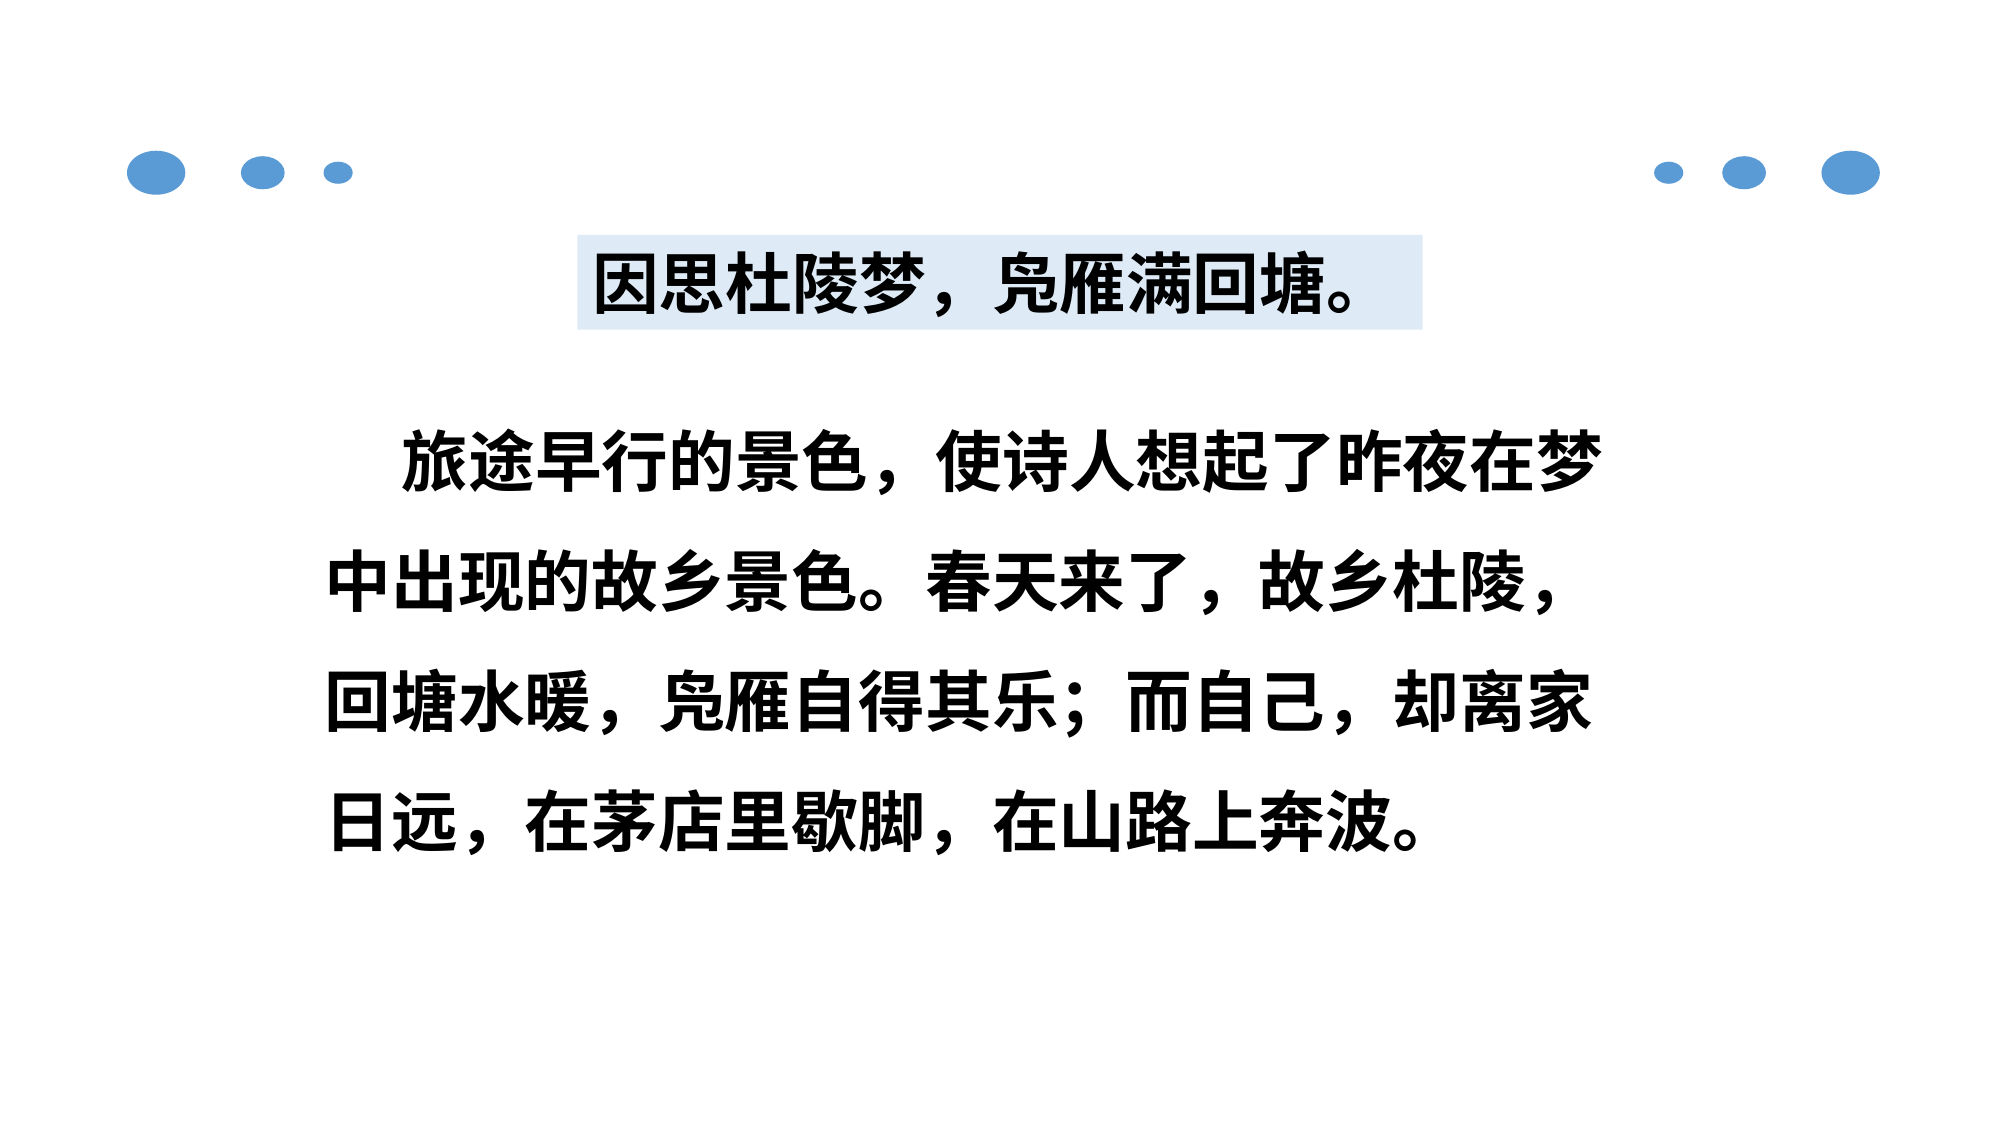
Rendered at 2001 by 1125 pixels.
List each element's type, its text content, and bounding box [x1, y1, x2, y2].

text_box 因思杜陵梦，凫雁满回塘。 [577, 234, 1423, 330]
text_box 旅途早行的景色，使诗人想起了昨夜在梦中出现的故乡景色。春天来了，故乡杜陵，回塘水暖，凫雁自得其乐；而自己，却离家日远，在茅店里歇脚，在山路上奔波。 [309, 372, 1644, 868]
